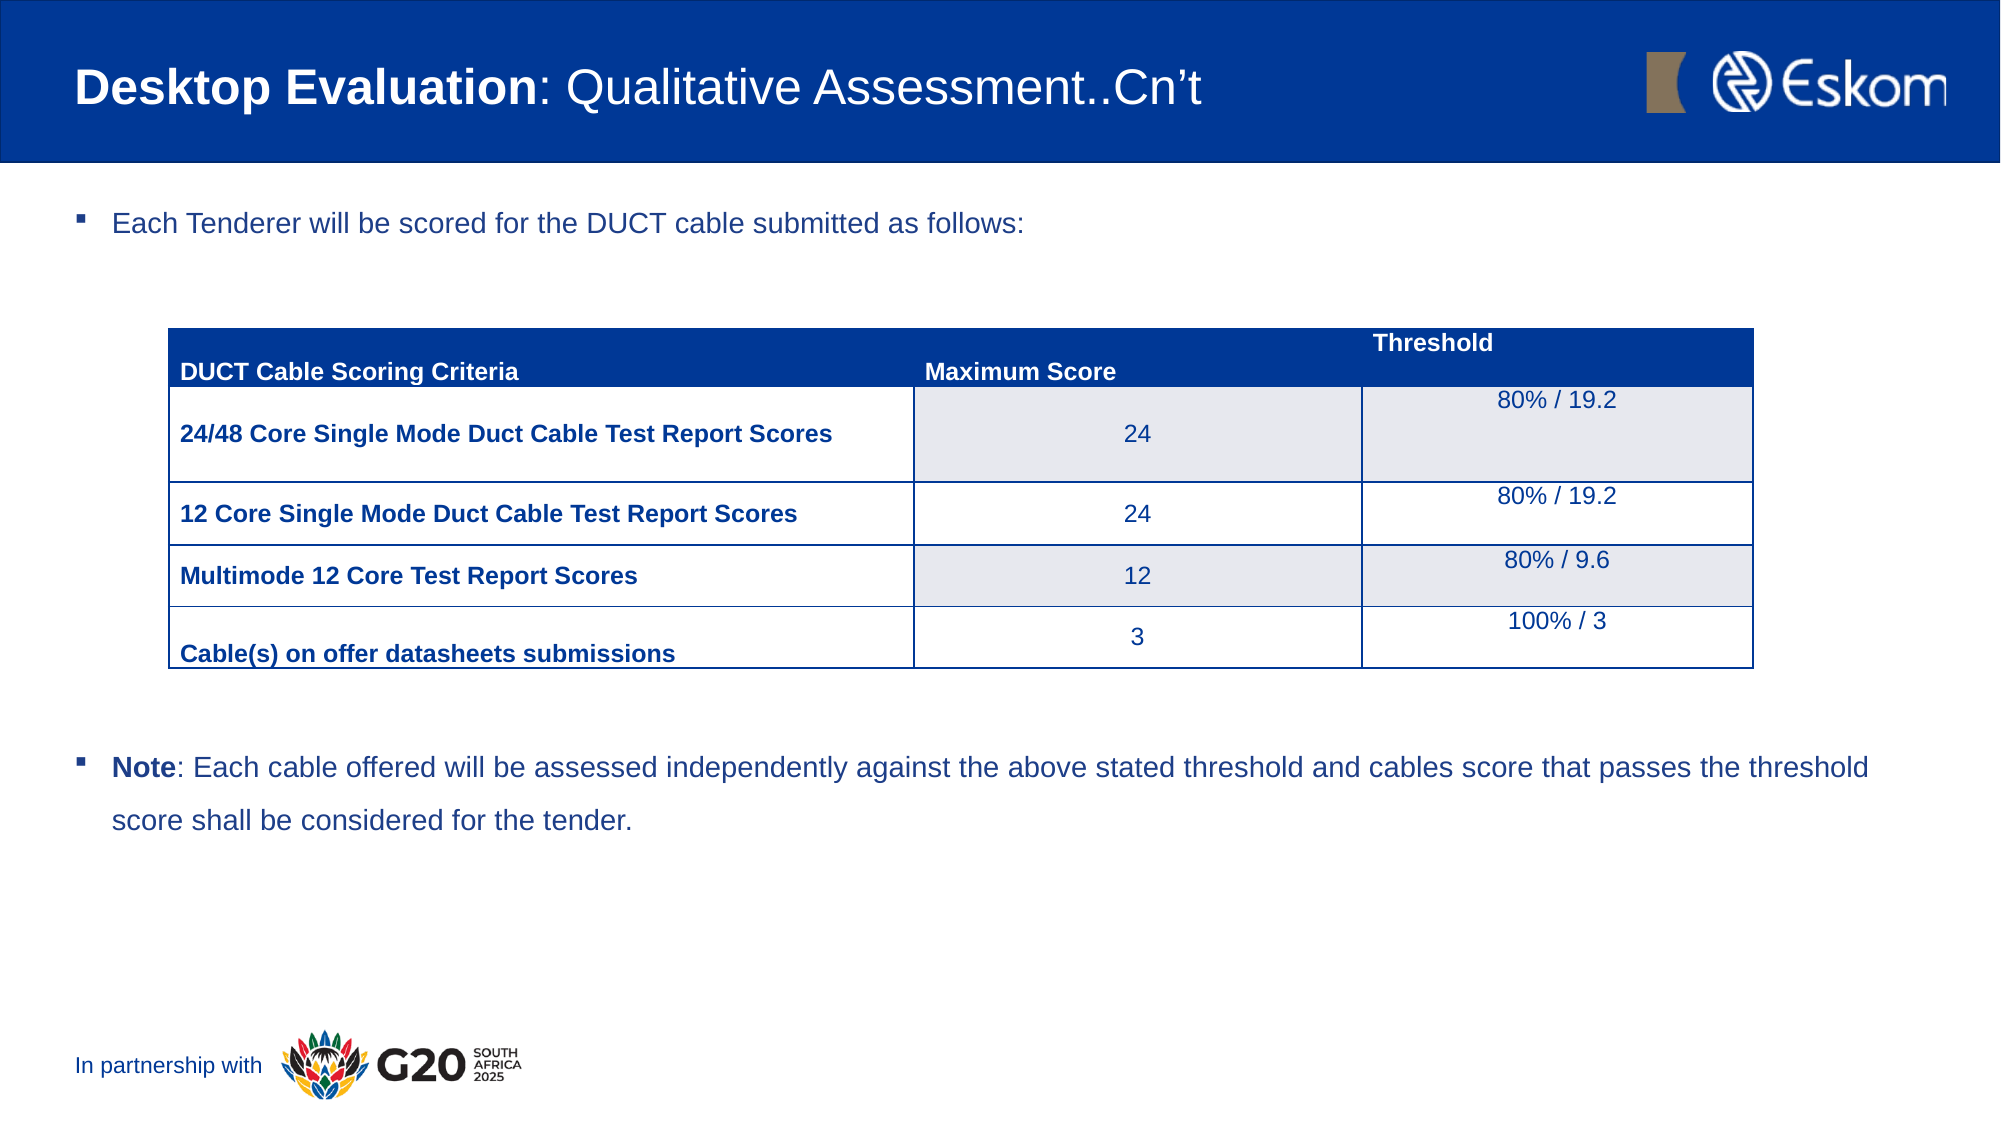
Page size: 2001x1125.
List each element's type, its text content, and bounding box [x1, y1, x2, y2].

title Desktop Evaluation: Qualitative Assessment..Cn’t [59, 33, 1620, 143]
table_header DUCT Cable Scoring Criteria [170, 330, 913, 385]
table_cell 12 [915, 546, 1361, 606]
table_cell 24 [915, 387, 1361, 481]
table_cell Cable(s) on offer datasheets submissions [170, 607, 913, 667]
table_cell 24 [915, 483, 1361, 544]
table_cell 80% / 19.2 [1363, 387, 1752, 481]
table_cell Multimode 12 Core Test Report Scores [170, 546, 913, 606]
table_cell 80% / 9.6 [1363, 546, 1752, 606]
table_header Maximum Score [915, 330, 1361, 385]
table_header Threshold [1363, 330, 1752, 385]
table_cell 12 Core Single Mode Duct Cable Test Report Scores [170, 483, 913, 544]
table_cell 100% / 3 [1363, 607, 1752, 667]
table_cell 24/48 Core Single Mode Duct Cable Test Report Scores [170, 387, 913, 481]
list Each Tenderer will be scored for the DUCT cable submitted as follows: Note: Each cable offered will be assessed independently against the above stated threshold and cables score that passes the threshold score shall be considered for the tender. [59, 200, 1927, 998]
table_cell 80% / 19.2 [1363, 483, 1752, 544]
picture [280, 1029, 526, 1100]
table_cell 3 [915, 607, 1361, 667]
